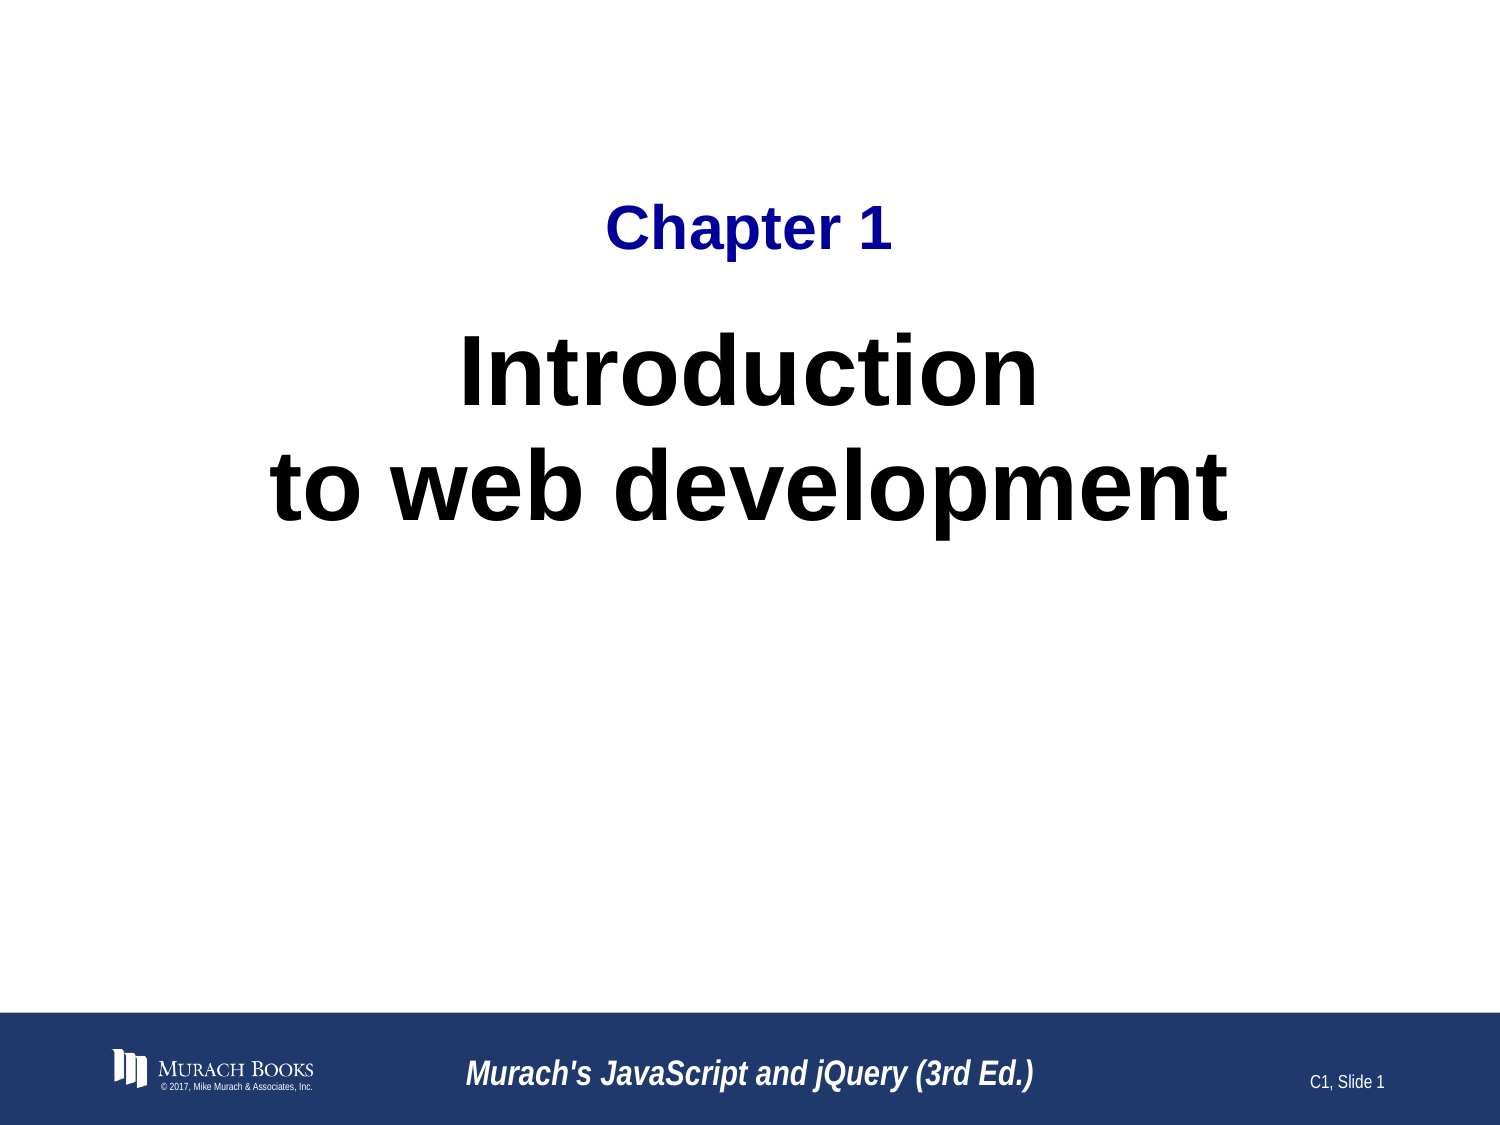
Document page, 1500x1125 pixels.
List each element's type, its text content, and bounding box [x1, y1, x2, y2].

title Chapter 1 [112, 187, 1388, 279]
slide_number C1, Slide 1 [1087, 1025, 1400, 1100]
footer © 2017, Mike Murach & Associates, Inc. [12, 1025, 463, 1100]
slide_number Murach's JavaScript and jQuery (3rd Ed.) [463, 1025, 1050, 1100]
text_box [149, 261, 1348, 642]
